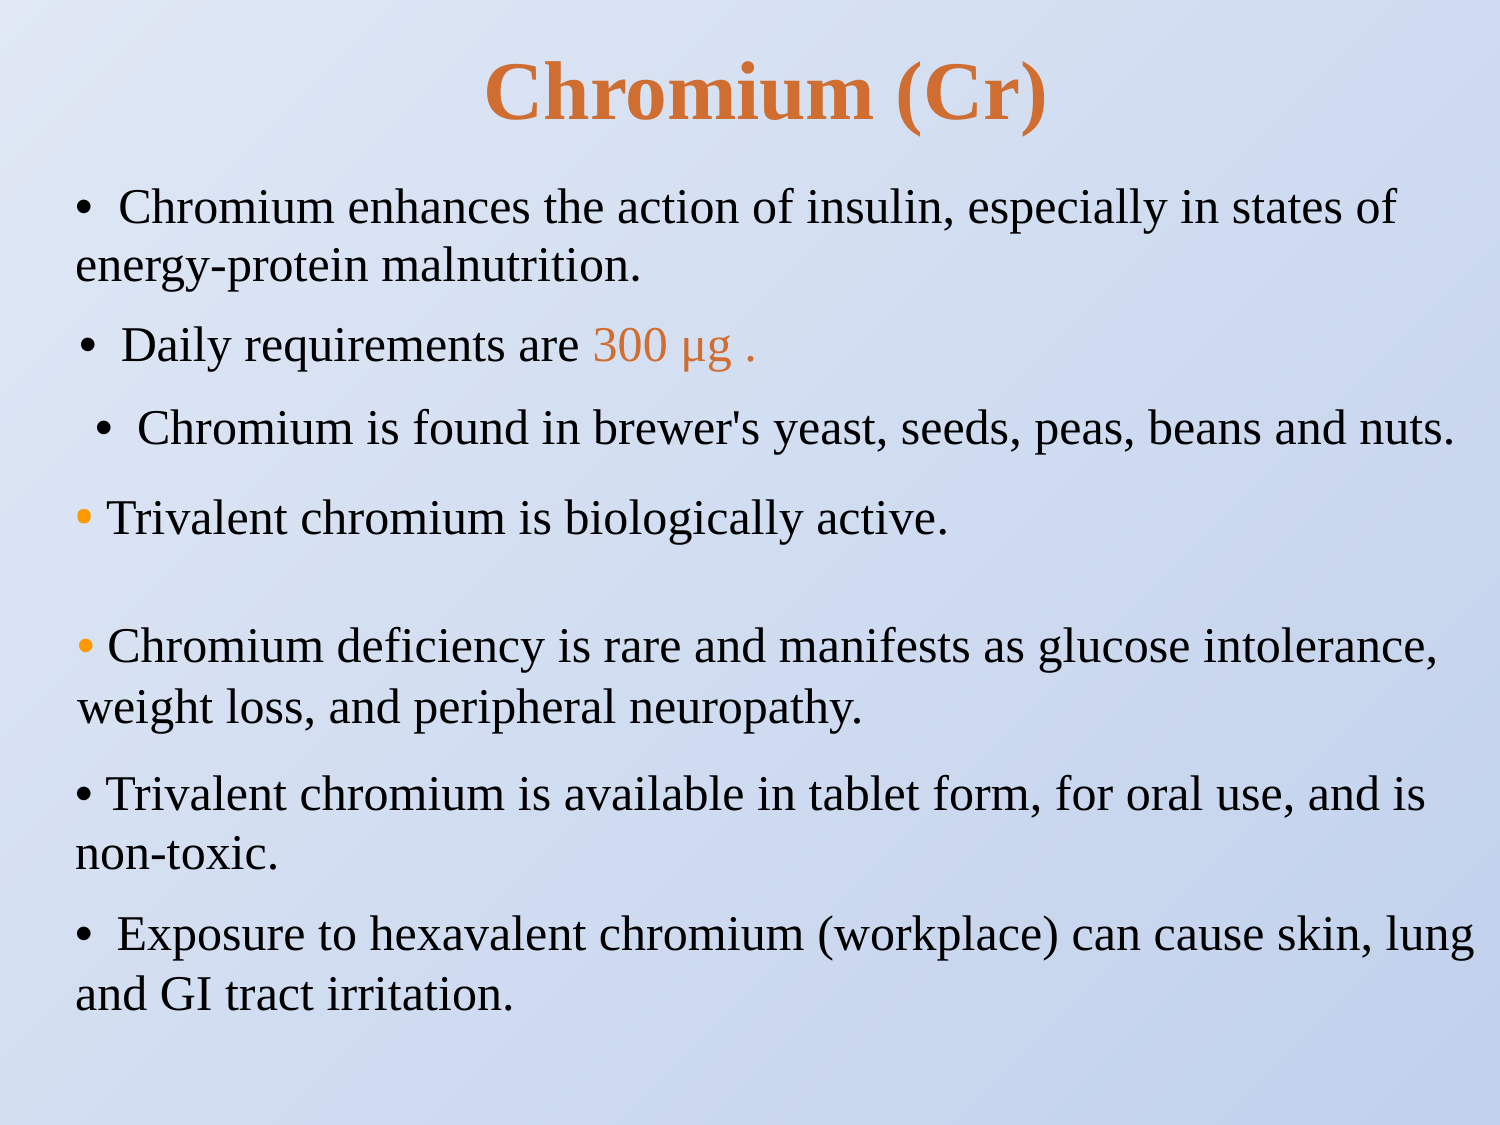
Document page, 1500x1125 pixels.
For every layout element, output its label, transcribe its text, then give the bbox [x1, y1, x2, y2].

text_box Chromium (Cr) [446, 30, 1049, 174]
text_box • Chromium deficiency is rare and manifests as glucose intolerance, weight loss, and peripheral neuropathy. [77, 612, 1450, 762]
text_box • Trivalent chromium is available in tablet form, for oral use, and is non-toxic. [74, 762, 1500, 900]
text_box • Chromium enhances the action of insulin, especially in states of energy-protein malnutrition. [74, 174, 1445, 351]
text_box • Daily requirements are 300 μg . [79, 314, 758, 372]
text_box • Chromium is found in brewer's yeast, seeds, peas, beans and nuts. [95, 395, 1469, 513]
text_box • Trivalent chromium is biologically active. [74, 487, 981, 603]
text_box • Exposure to hexavalent chromium (workplace) can cause skin, lung and GI tract irritation. [74, 900, 1500, 1082]
